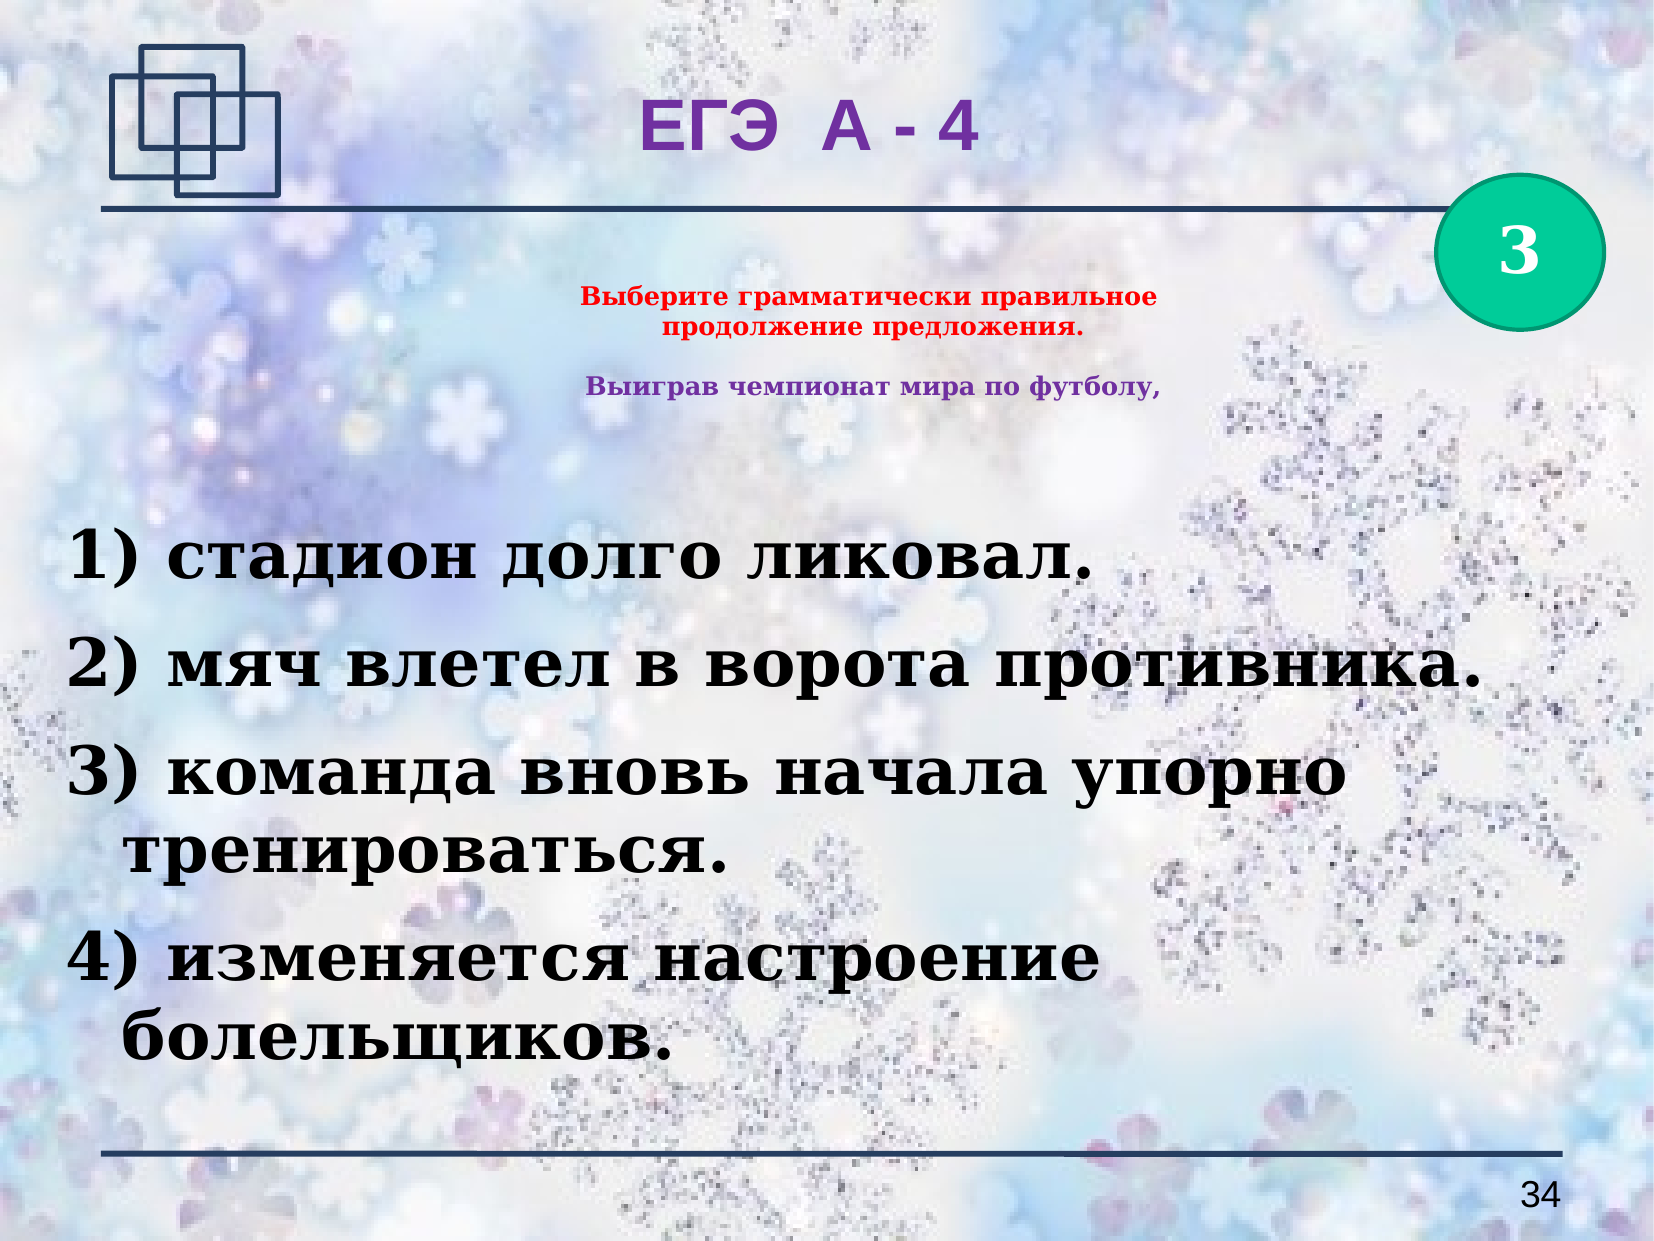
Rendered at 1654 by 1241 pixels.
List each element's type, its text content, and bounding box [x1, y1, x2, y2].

title Выберите грамматически правильное продолжение предложения. Выиграв чемпионат мира по футболу, [128, 219, 1618, 427]
list 1) стадион долго ликовал. 2) мяч влетел в ворота противника. 3) команда вновь начала упорно тренироваться. 4) изменяется настроение болельщиков. [64, 514, 1554, 1241]
text_box ЕГЭ А - 4 [621, 77, 996, 176]
picture [0, 0, 1654, 1241]
text_box 3 [1434, 172, 1607, 332]
